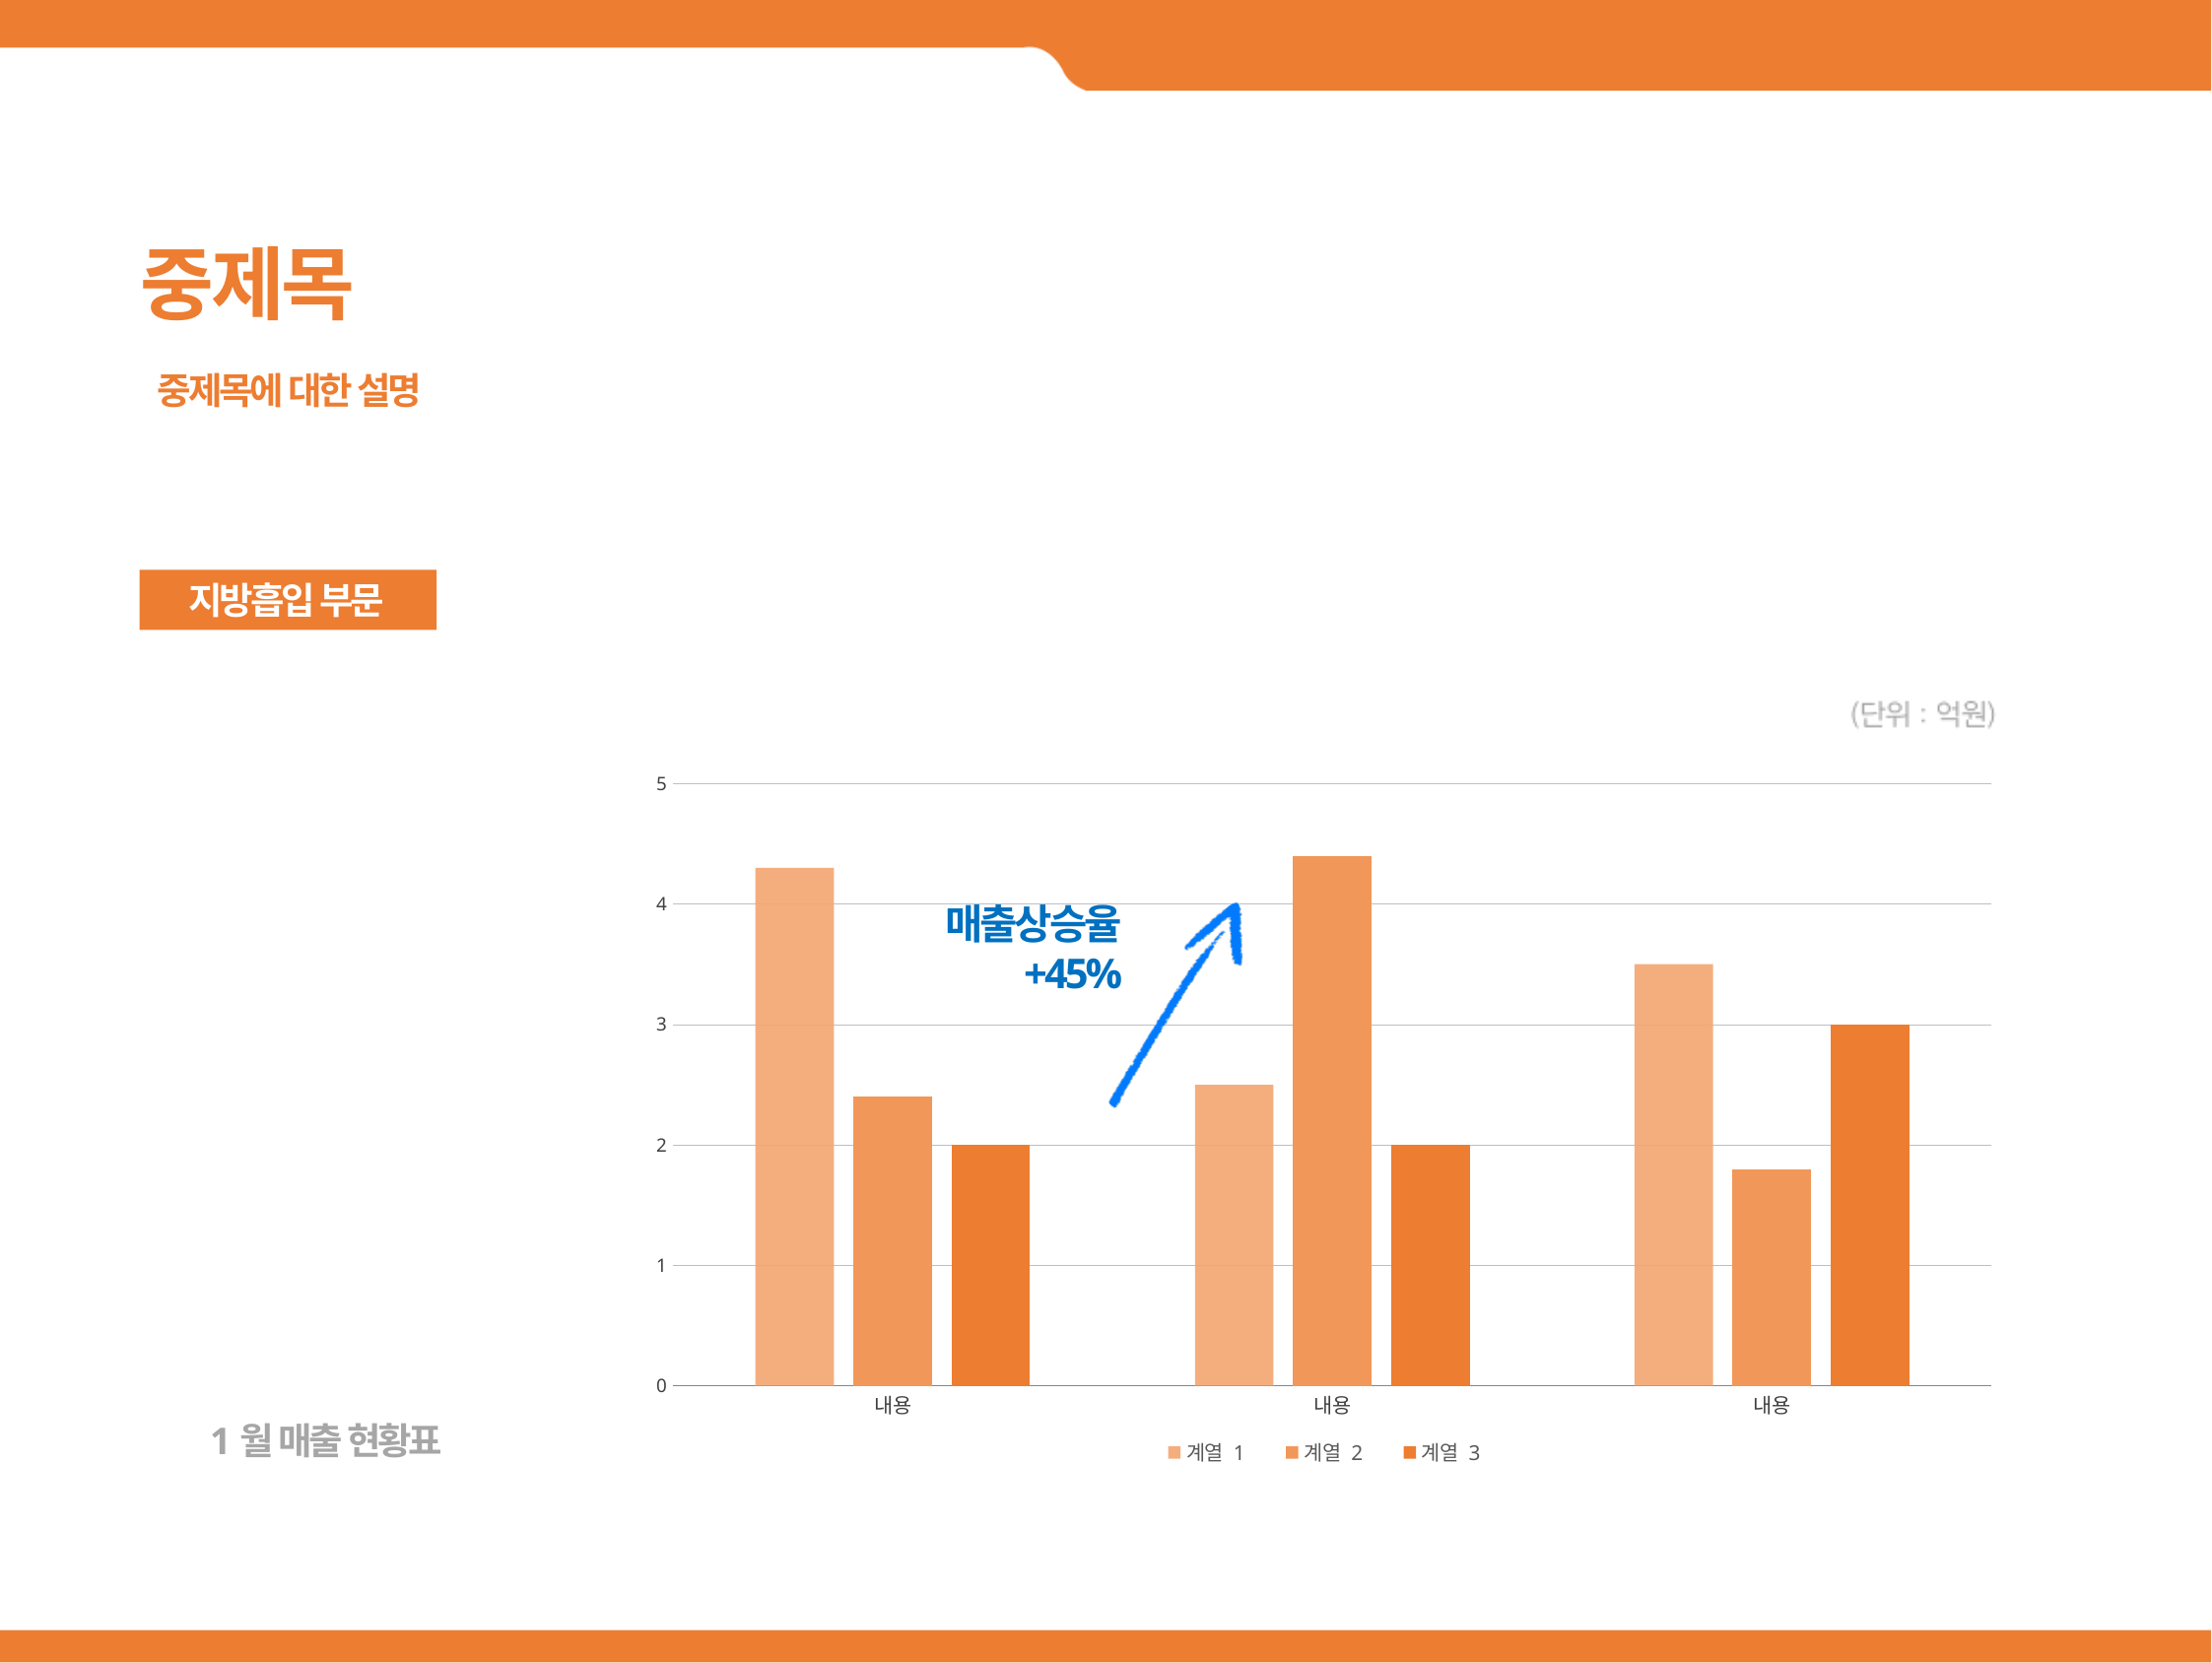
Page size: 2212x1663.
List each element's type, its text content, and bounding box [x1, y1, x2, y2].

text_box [1067, 947, 1282, 1063]
text_box [0, 1629, 2212, 1663]
picture [0, 0, 2212, 92]
text_box [138, 567, 438, 632]
text_box 중제목에 대한 설명 [142, 360, 437, 420]
text_box 중제목 [125, 226, 370, 338]
chart [628, 755, 2020, 1485]
text_box 1월 매출 현황표 [195, 1410, 458, 1470]
text_box 지방흡입 부문 [173, 569, 400, 630]
picture [1785, 691, 2012, 750]
